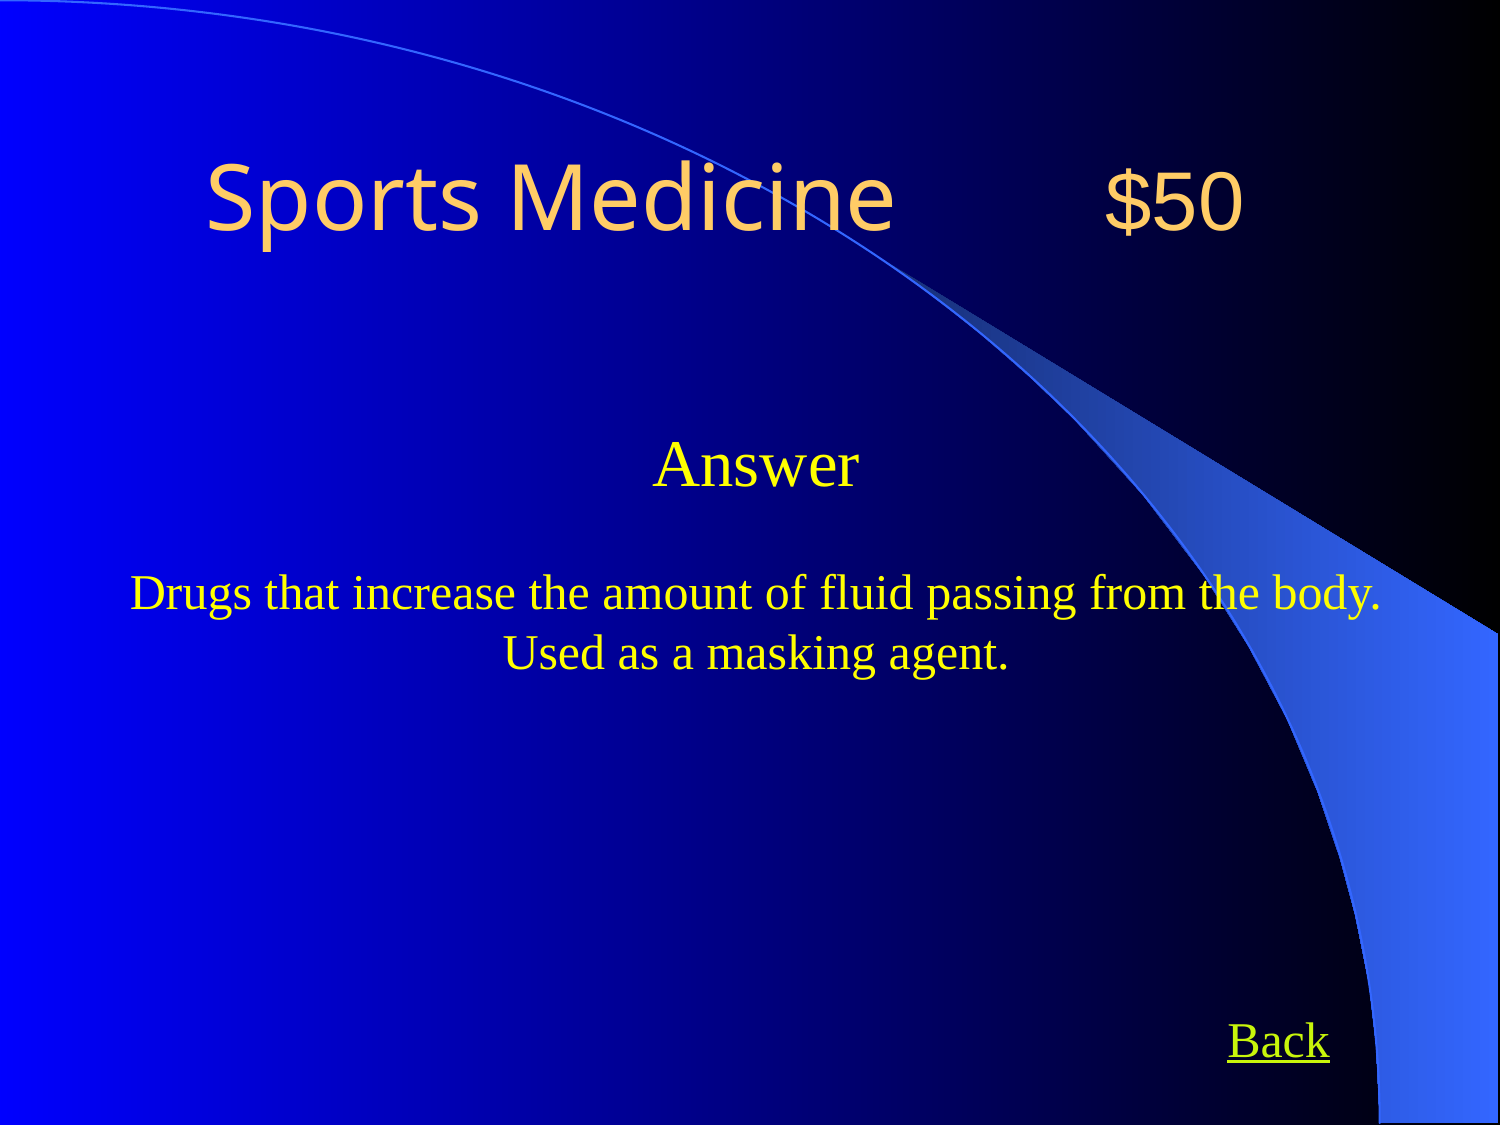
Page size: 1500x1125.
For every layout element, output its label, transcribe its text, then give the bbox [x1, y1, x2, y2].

text_box Answer Drugs that increase the amount of fluid passing from the body. Used as a masking agent. [99, 412, 1413, 868]
text_box Back [1212, 999, 1438, 1075]
title Sports Medicine $50 [87, 99, 1363, 288]
